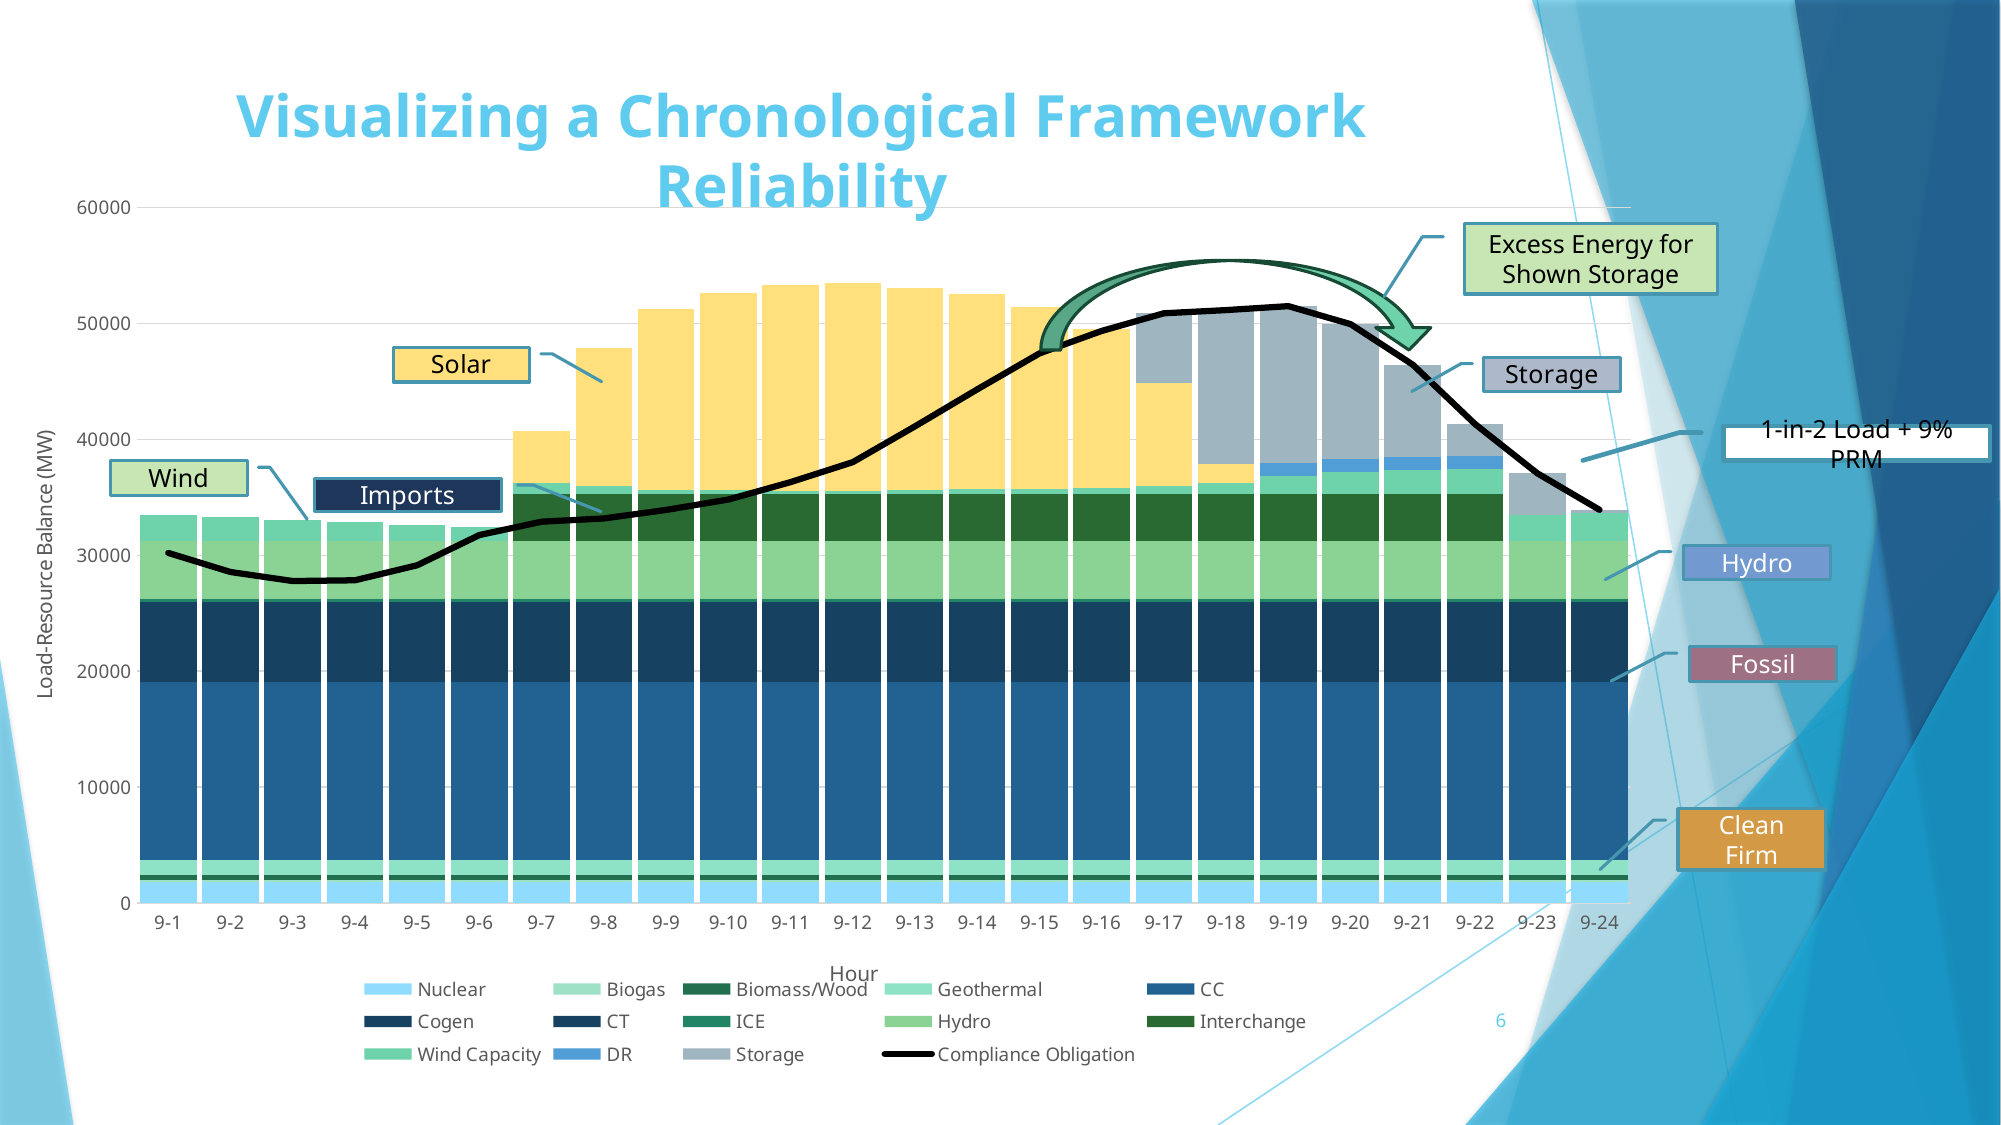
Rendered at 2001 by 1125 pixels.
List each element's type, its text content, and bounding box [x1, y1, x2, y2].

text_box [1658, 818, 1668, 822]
text_box 1-in-2 Load + 9% PRM [1658, 431, 1704, 441]
text_box Clean Firm [1676, 807, 1827, 872]
text_box Excess Energy for Shown Storage [1658, 222, 1719, 296]
text_box Fossil [1688, 645, 1838, 683]
chart [23, 182, 1653, 1074]
title Visualizing a Chronological Framework Reliability [112, 72, 1490, 172]
text_box 1-in-2 Load + 9% PRM [1722, 425, 1992, 462]
text_box Hydro [1682, 544, 1832, 581]
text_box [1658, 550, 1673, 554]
text_box Fossil [1658, 651, 1679, 659]
